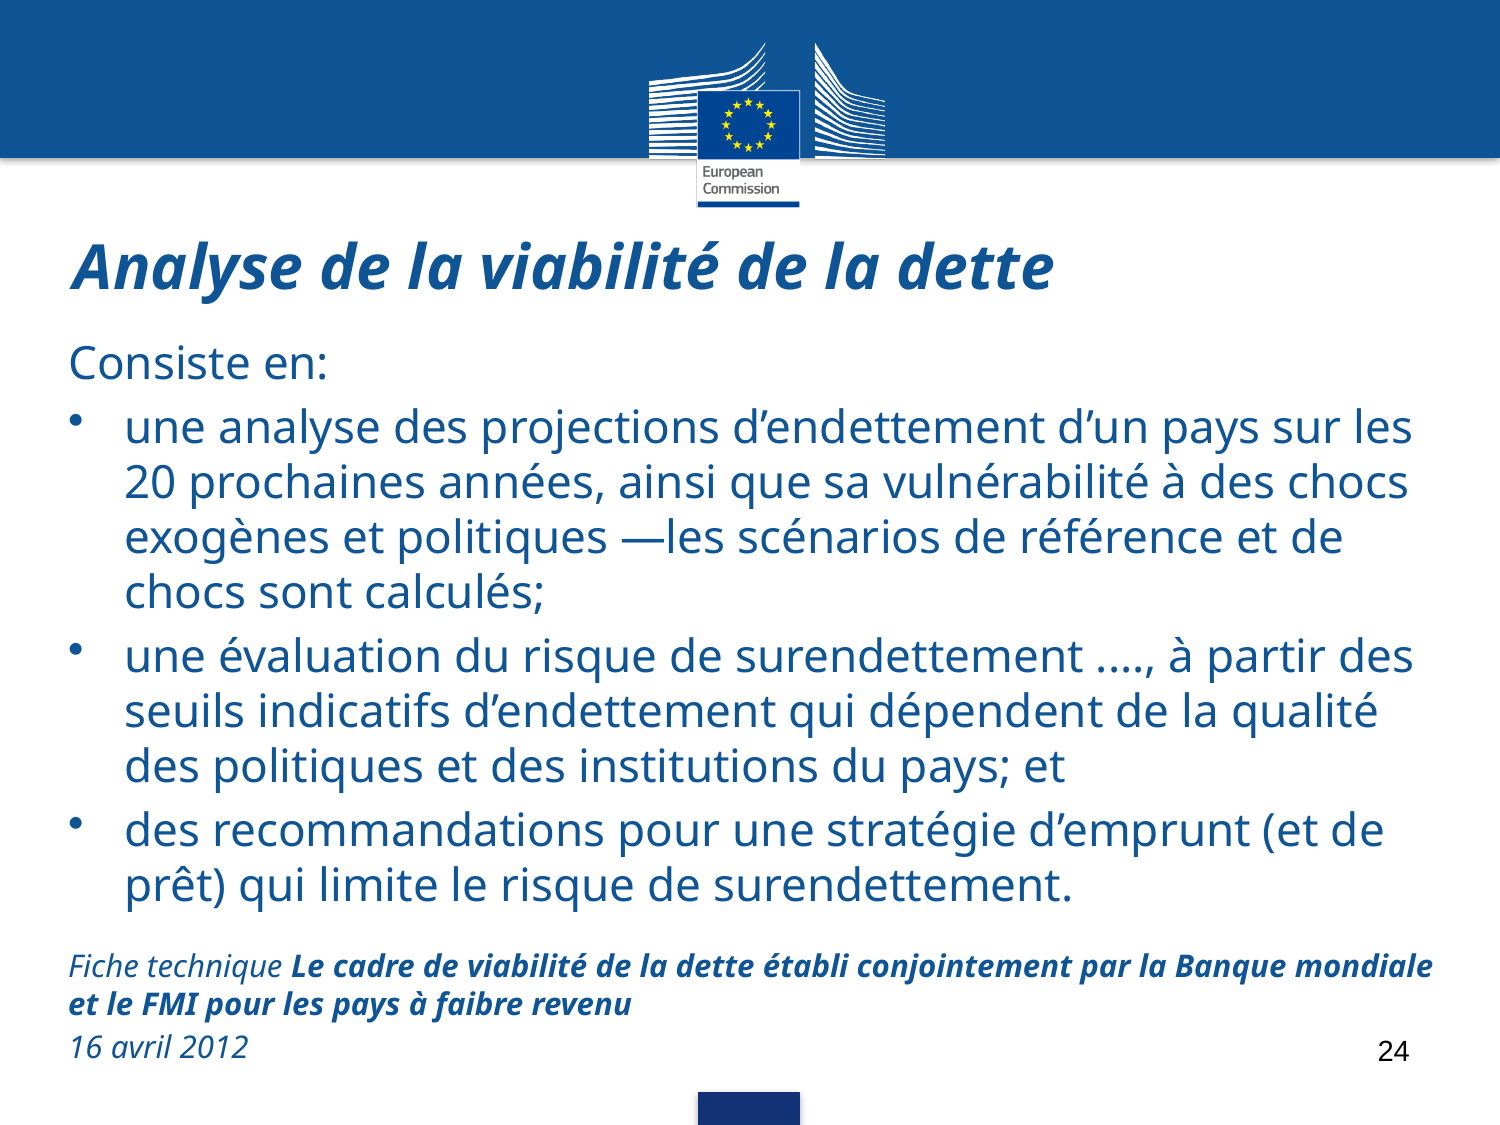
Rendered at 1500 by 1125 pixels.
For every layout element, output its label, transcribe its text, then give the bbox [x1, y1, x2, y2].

slide_number 24 [1074, 1024, 1426, 1103]
picture [649, 42, 885, 187]
list Consiste en: une analyse des projections d’endettement d’un pays sur les 20 prochaines années, ainsi que sa vulnérabilité à des chocs exogènes et politiques —les scénarios de référence et de chocs sont calculés; une évaluation du risque de surendettement ...., à partir des seuils indicatifs d’endettement qui dépendent de la qualité des politiques et des institutions du pays; et des recommandations pour une stratégie d’emprunt (et de prêt) qui limite le risque de surendettement. Fiche technique Le cadre de viabilité de la dette établi conjointement par la Banque mondiale et le FMI pour les pays à faibre revenu 16 avril 2012 [52, 326, 1471, 941]
title Analyse de la viabilité de la dette [0, 187, 1351, 342]
